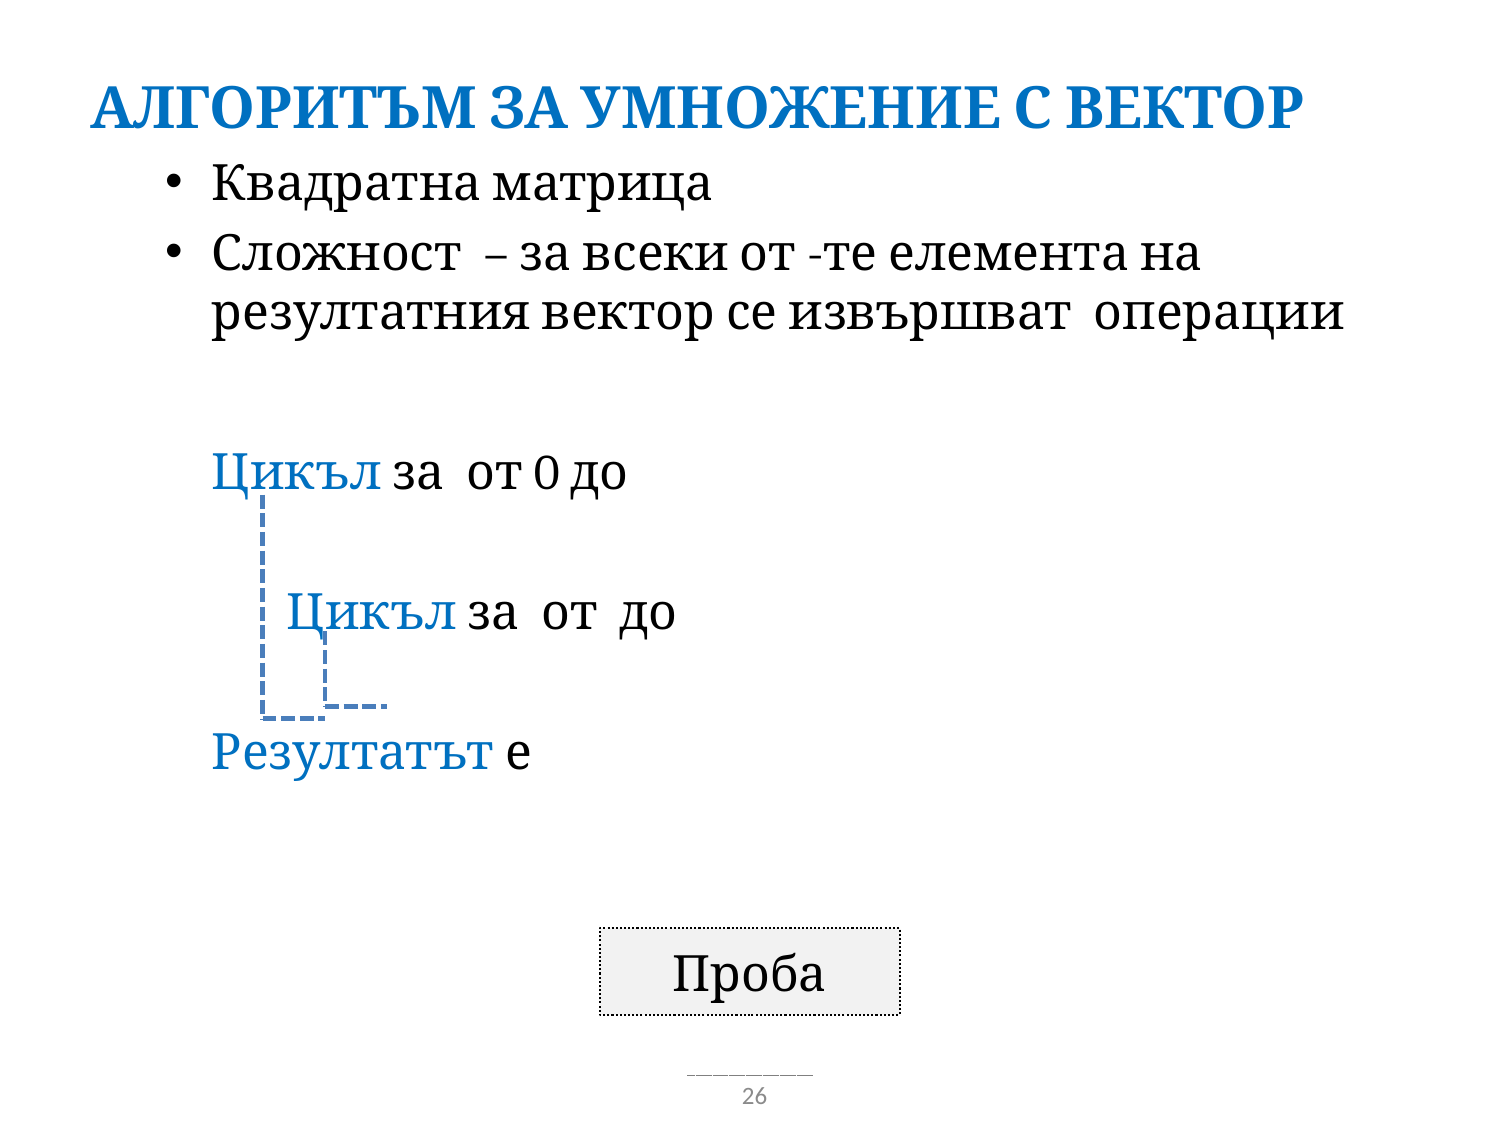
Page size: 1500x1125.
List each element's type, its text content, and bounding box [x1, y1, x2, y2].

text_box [262, 494, 326, 719]
slide_number 26 [579, 1065, 930, 1125]
text_box Проба [598, 926, 902, 1017]
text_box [324, 631, 388, 707]
